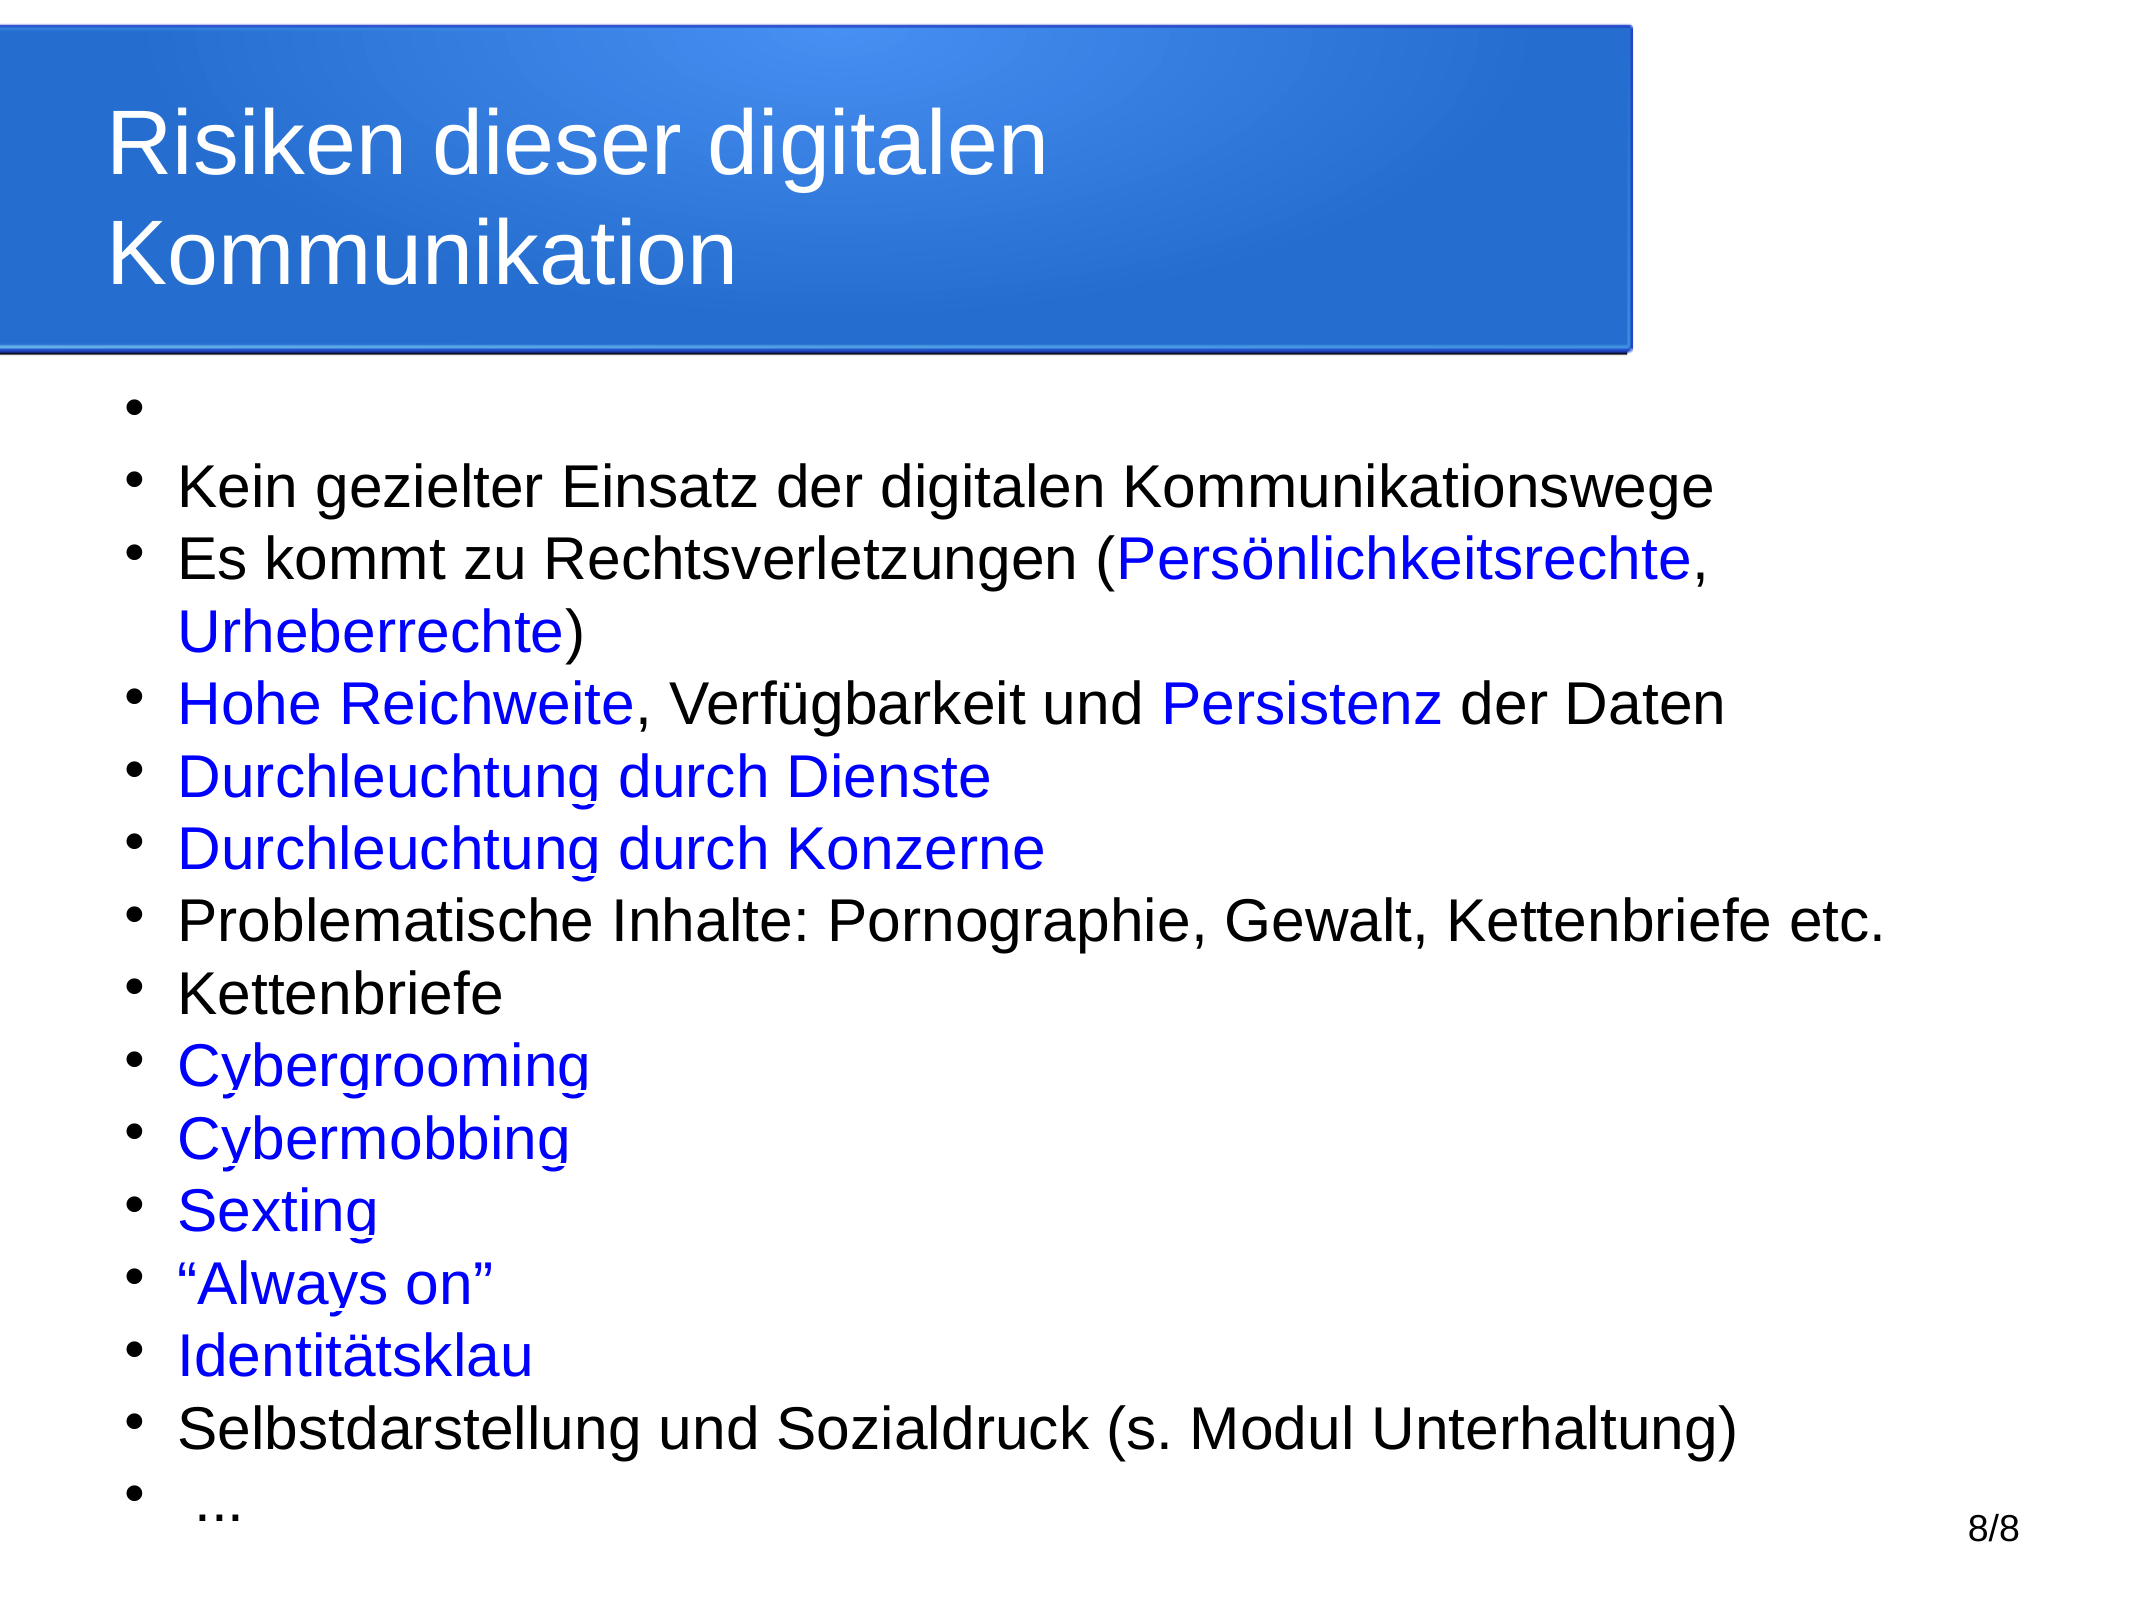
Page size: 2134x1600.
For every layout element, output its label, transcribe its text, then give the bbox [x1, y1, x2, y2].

text_box 8/8 [1953, 1496, 2088, 1554]
text_box Kein gezielter Einsatz der digitalen Kommunikationswege Es kommt zu Rechtsverletzungen (Persönlichkeitsrechte, Urheberrechte) Hohe Reichweite, Verfügbarkeit und Persistenz der Daten Durchleuchtung durch Dienste Durchleuchtung durch Konzerne Problematische Inhalte: Pornographie, Gewalt, Kettenbriefe etc. Kettenbriefe Cybergrooming Cybermobbing Sexting “Always on” Identitätsklau Selbstdarstellung und Sozialdruck (s. Modul Unterhaltung) ... [106, 374, 2027, 1515]
text_box Risiken dieser digitalen Kommunikation [106, 60, 1593, 325]
picture [0, 22, 1638, 363]
